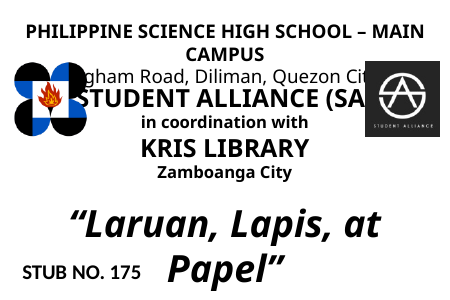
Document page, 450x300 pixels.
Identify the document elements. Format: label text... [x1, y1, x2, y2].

text_box PHILIPPINE SCIENCE HIGH SCHOOL – MAIN CAMPUS Agham Road, Diliman, Quezon City [0, 12, 450, 74]
picture [364, 60, 441, 137]
text_box “Laruan, Lapis, at Papel” [0, 192, 450, 298]
text_box STUDENT ALLIANCE (SA) in coordination with KRIS LIBRARY Zamboanga City [0, 74, 450, 190]
text_box STUB NO. 175 [7, 251, 213, 292]
picture [12, 60, 88, 137]
